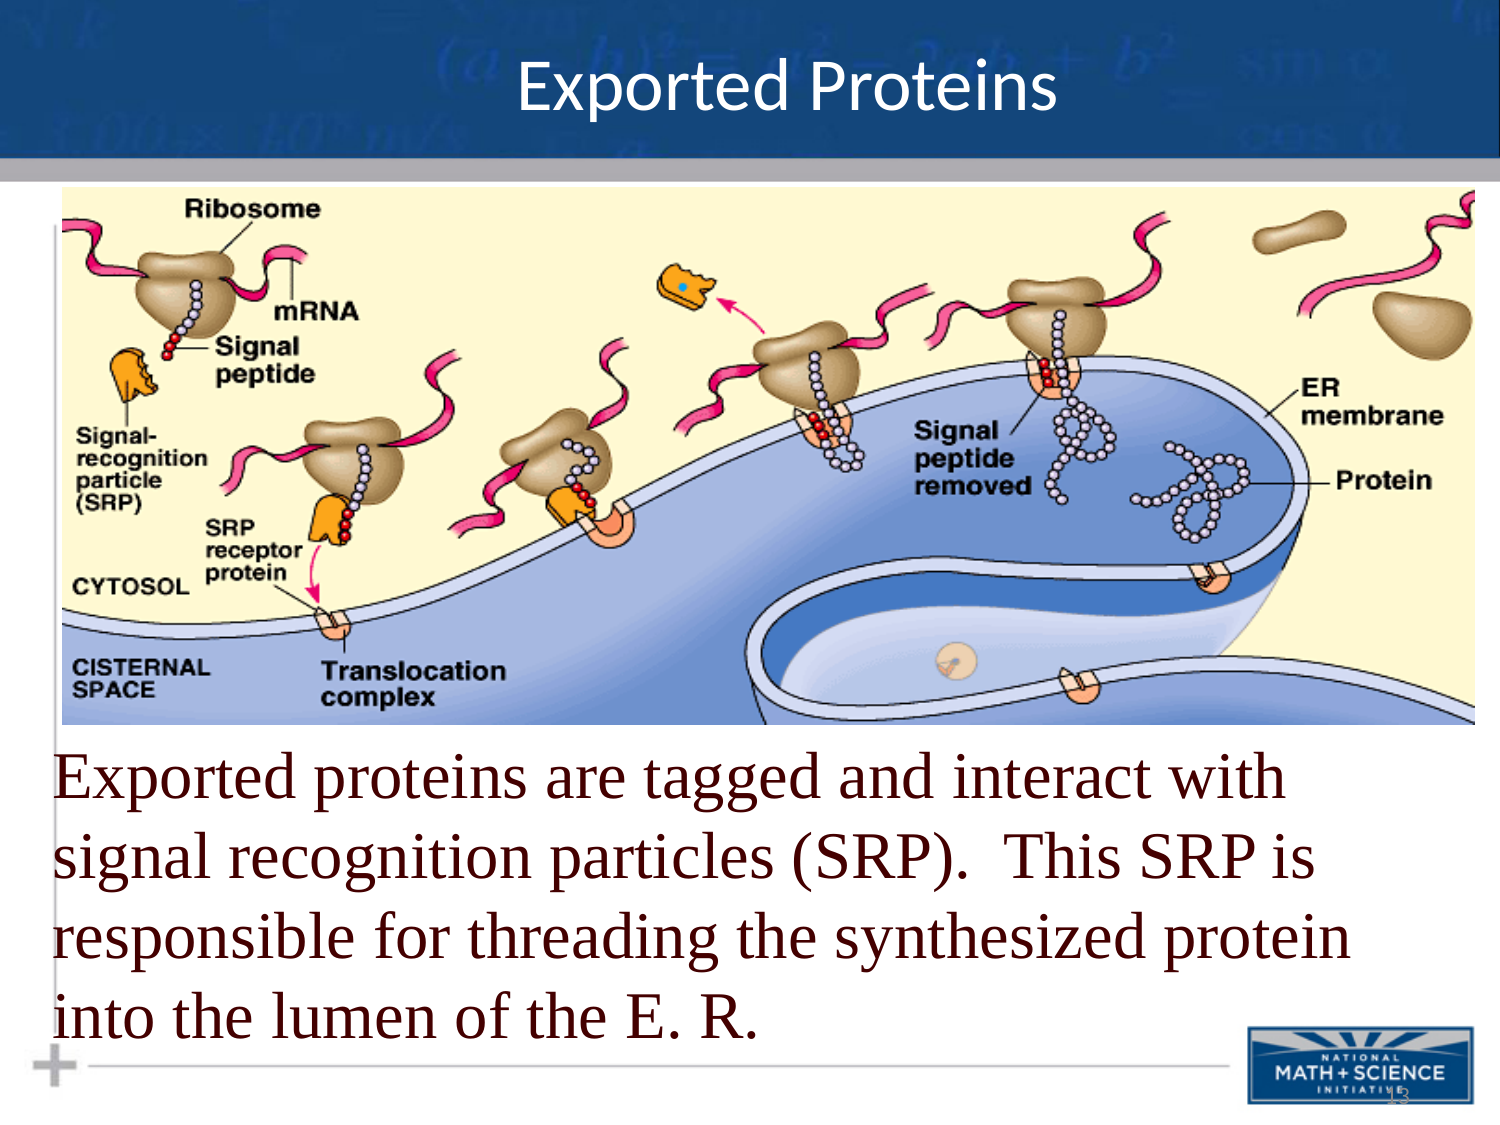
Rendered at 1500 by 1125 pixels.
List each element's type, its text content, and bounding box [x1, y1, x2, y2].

picture [0, 0, 1500, 1125]
slide_number 13 [1074, 1065, 1425, 1125]
text_box Exported Proteins [76, 28, 1500, 134]
text_box Exported proteins are tagged and interact with signal recognition particles (SRP). This SRP is responsible for threading the synthesized protein into the lumen of the E. R. [37, 724, 1442, 1060]
